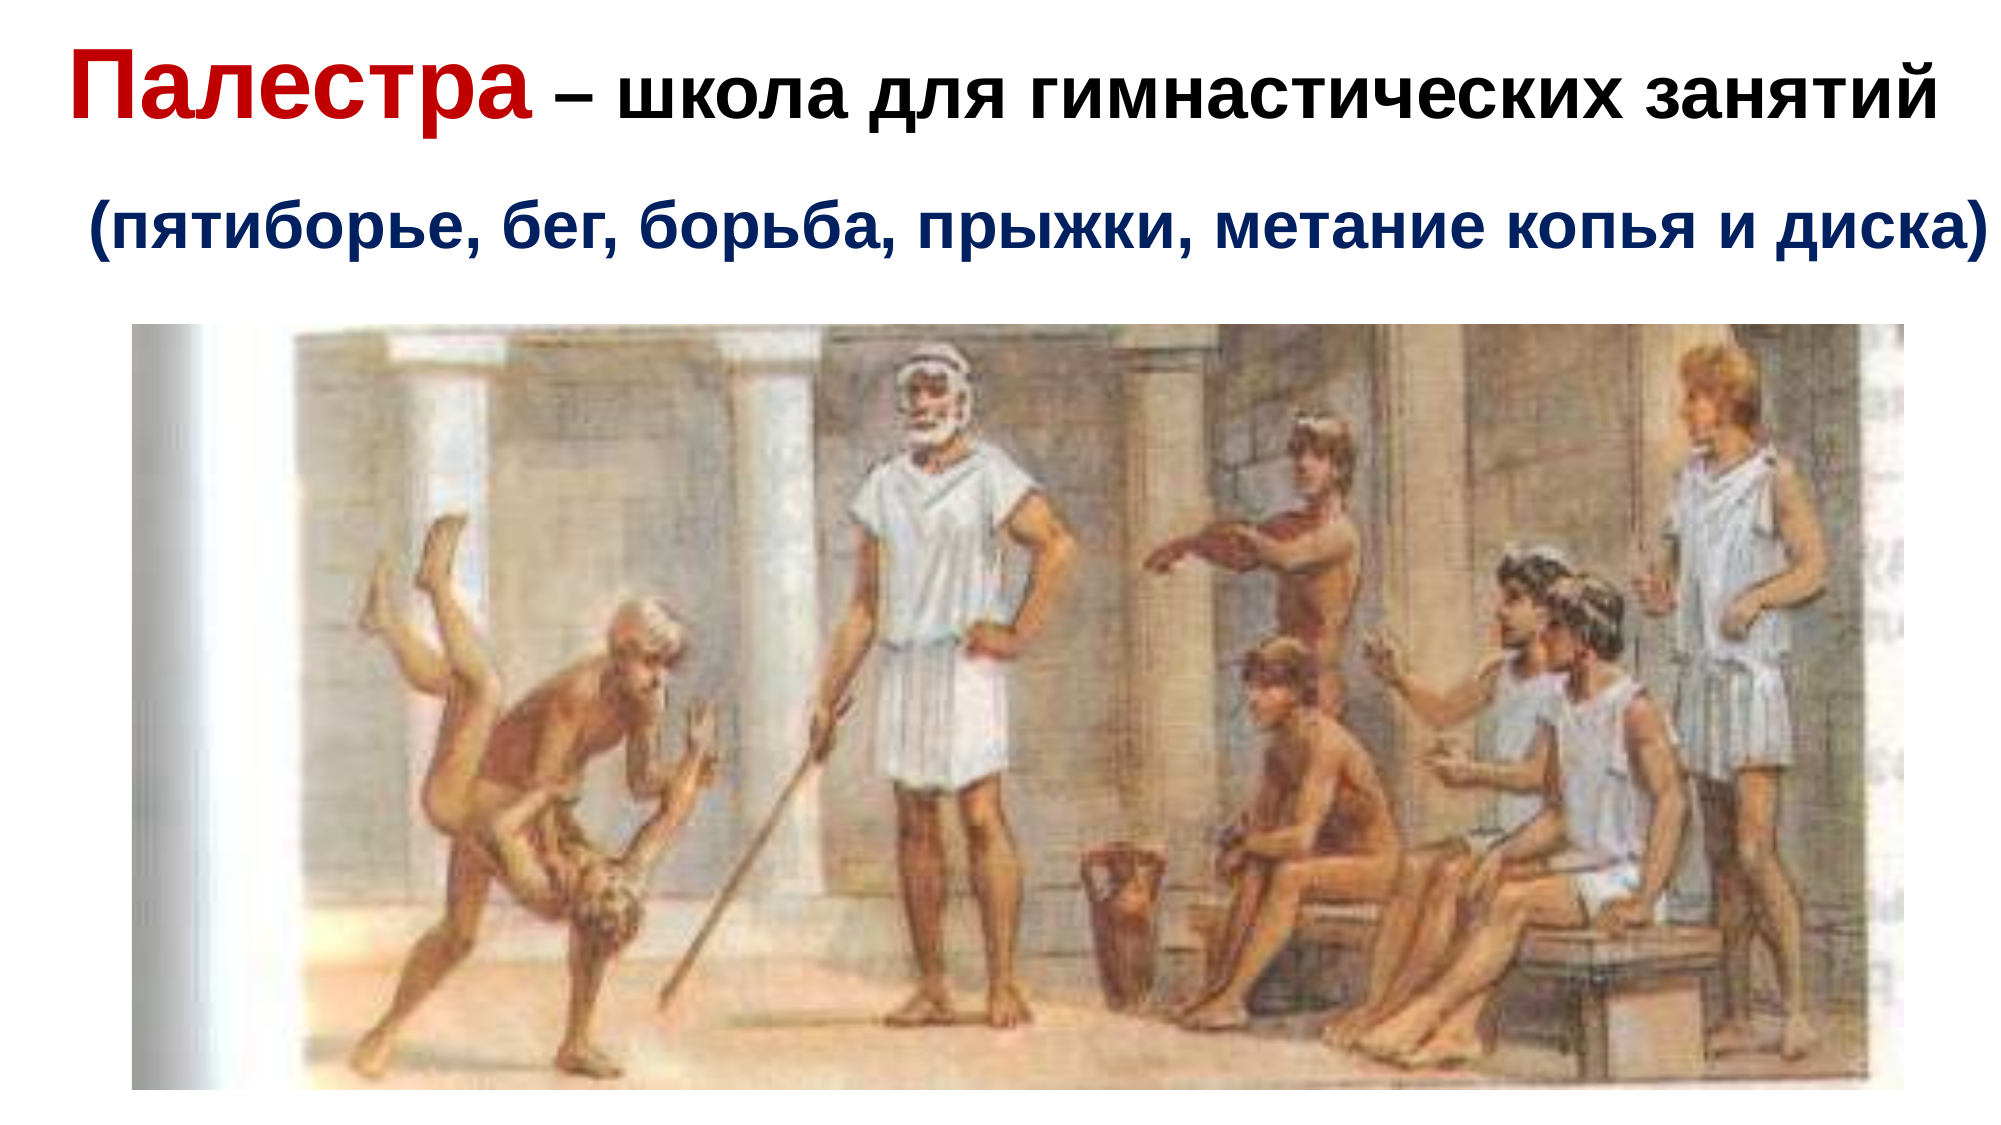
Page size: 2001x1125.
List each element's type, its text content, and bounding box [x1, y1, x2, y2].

text_box (пятиборье, бег, борьба, прыжки, метание копья и диска) [73, 174, 2000, 270]
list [131, 324, 1904, 1090]
list Палестра – школа для гимнастических занятий [38, 24, 1970, 325]
